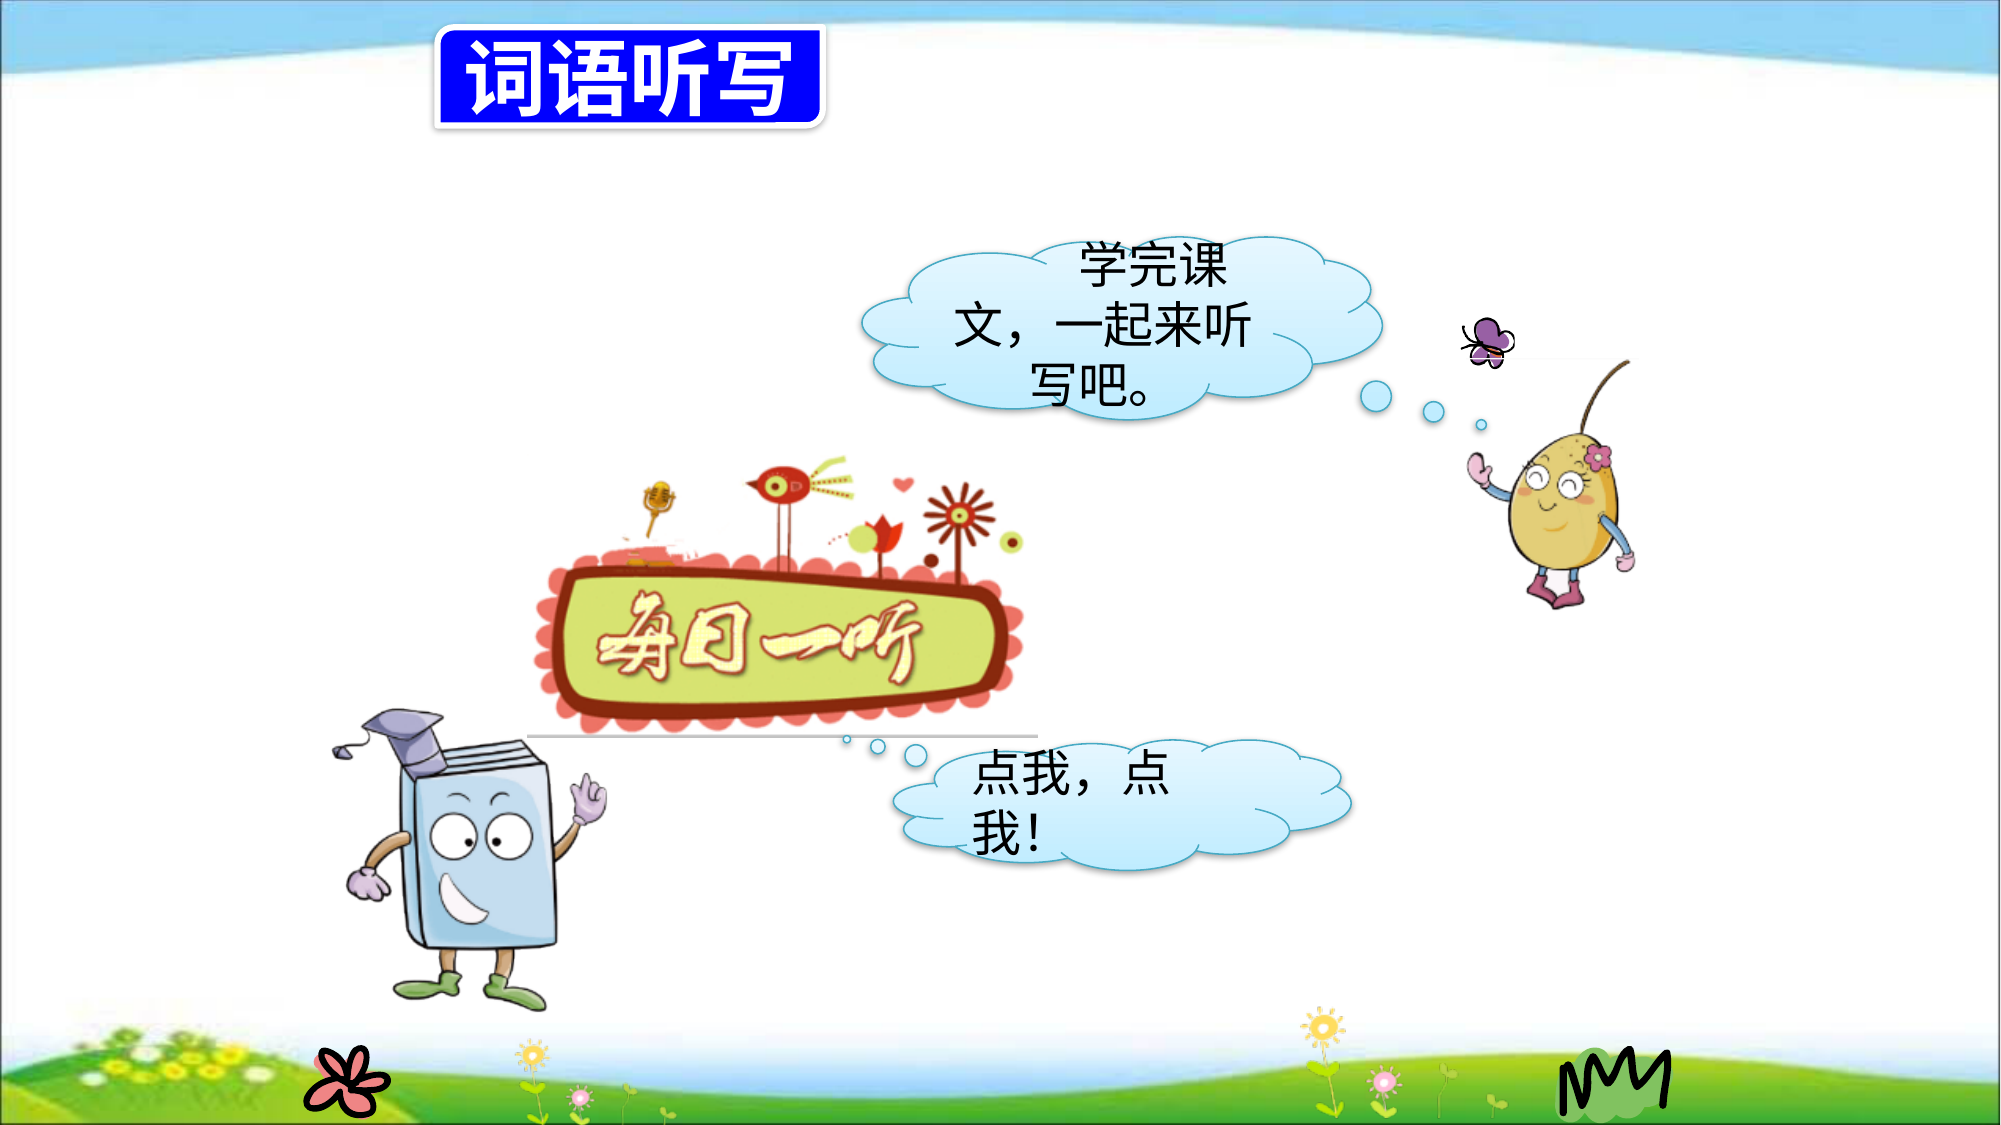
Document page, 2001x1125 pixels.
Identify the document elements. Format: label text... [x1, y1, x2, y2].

text_box 学完课文，一起来听写吧。 [861, 236, 1384, 421]
text_box 词语听写 [434, 24, 826, 129]
text_box 学完课文，一起来听写吧。 [1360, 380, 1393, 413]
picture [0, 0, 2001, 1125]
text_box 点我，点我！ [869, 746, 886, 755]
text_box 点我，点我！ [892, 739, 1352, 872]
text_box 学完课文，一起来听写吧。 [1422, 400, 1445, 423]
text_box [1455, 316, 1639, 617]
